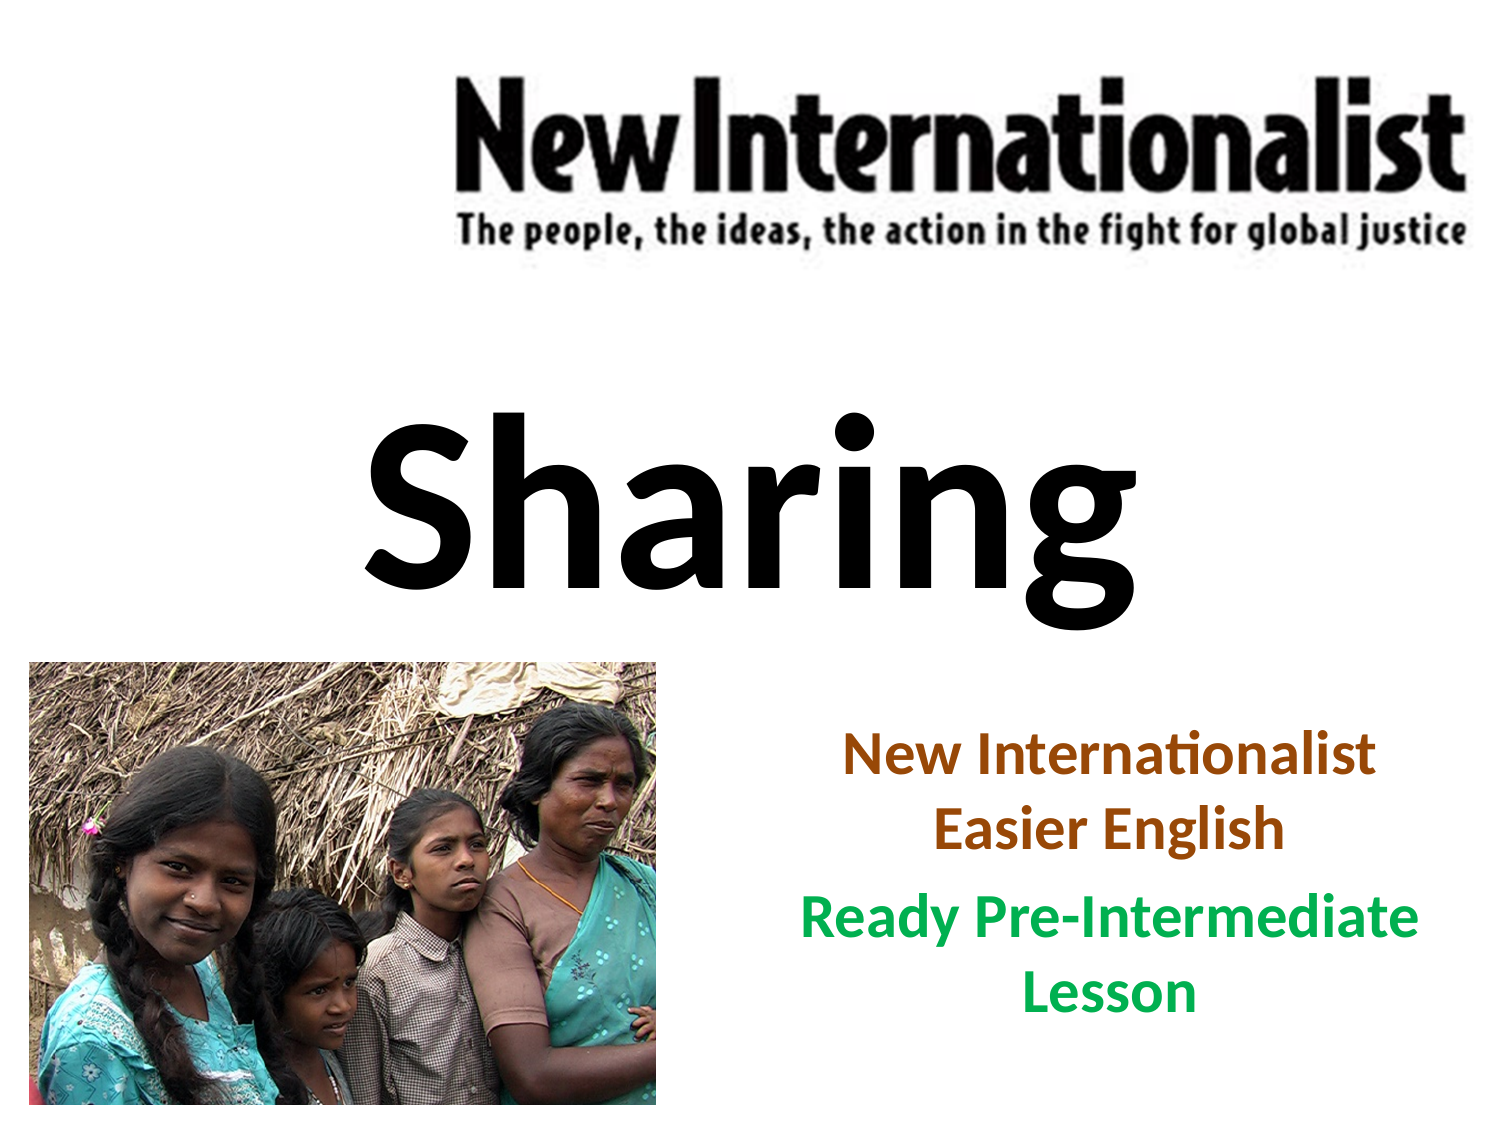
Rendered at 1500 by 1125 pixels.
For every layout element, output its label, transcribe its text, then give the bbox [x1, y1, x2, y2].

picture [454, 54, 1500, 291]
title Sharing [112, 314, 1388, 663]
picture [29, 662, 656, 1105]
subtitle New Internationalist Easier English Ready Pre-Intermediate Lesson [750, 704, 1471, 1035]
